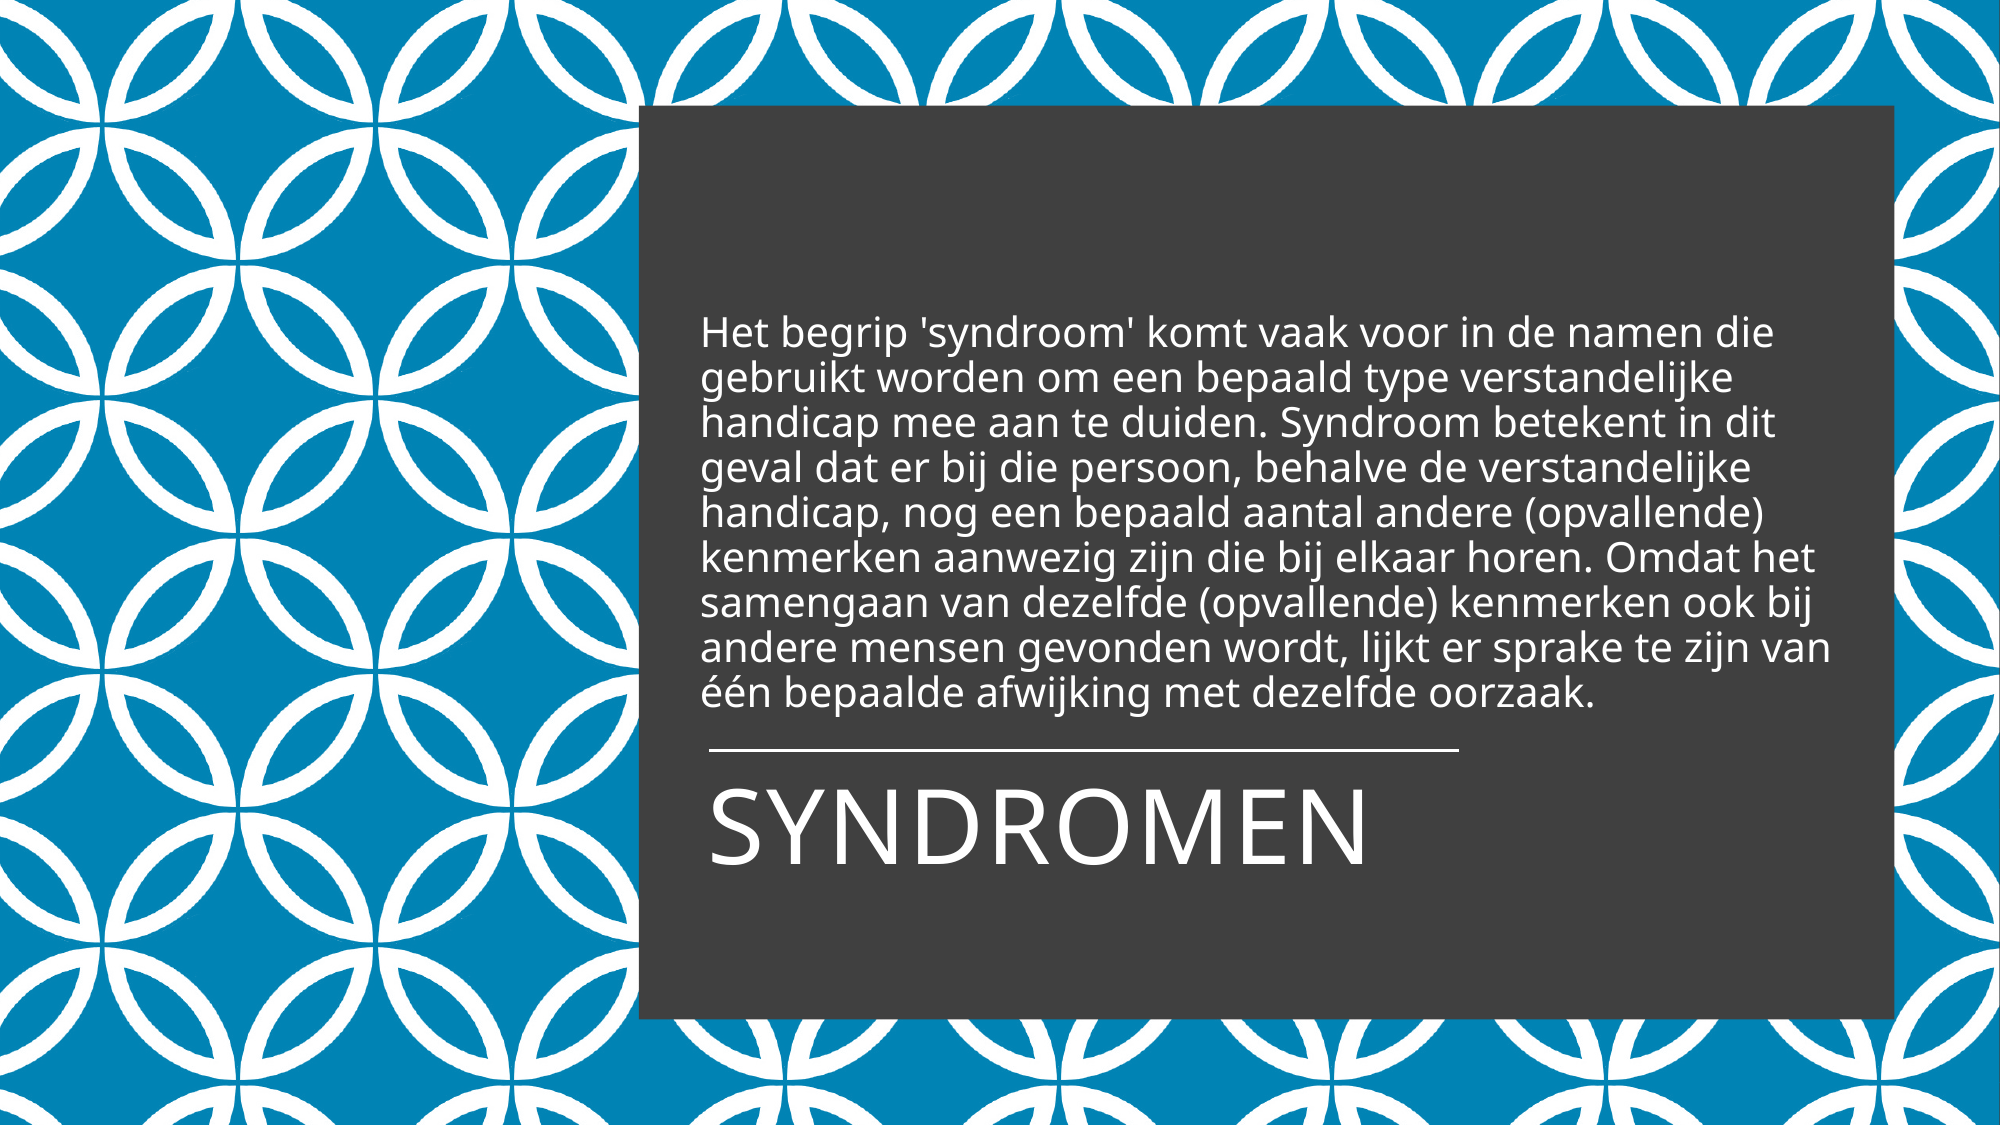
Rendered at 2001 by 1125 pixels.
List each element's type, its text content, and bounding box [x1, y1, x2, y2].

list Het begrip 'syndroom' komt vaak voor in de namen die gebruikt worden om een bepaald type verstandelijke handicap mee aan te duiden. Syndroom betekent in dit geval dat er bij die persoon, behalve de verstandelijke handicap, nog een bepaald aantal andere (opvallende) kenmerken aanwezig zijn die bij elkaar horen. Omdat het samengaan van dezelfde (opvallende) kenmerken ook bij andere mensen gevonden wordt, lijkt er sprake te zijn van één bepaalde afwijking met dezelfde oorzaak. [692, 171, 1842, 725]
title Syndromen [692, 776, 1842, 967]
text_box [0, 0, 2000, 1125]
text_box [638, 104, 1896, 1021]
